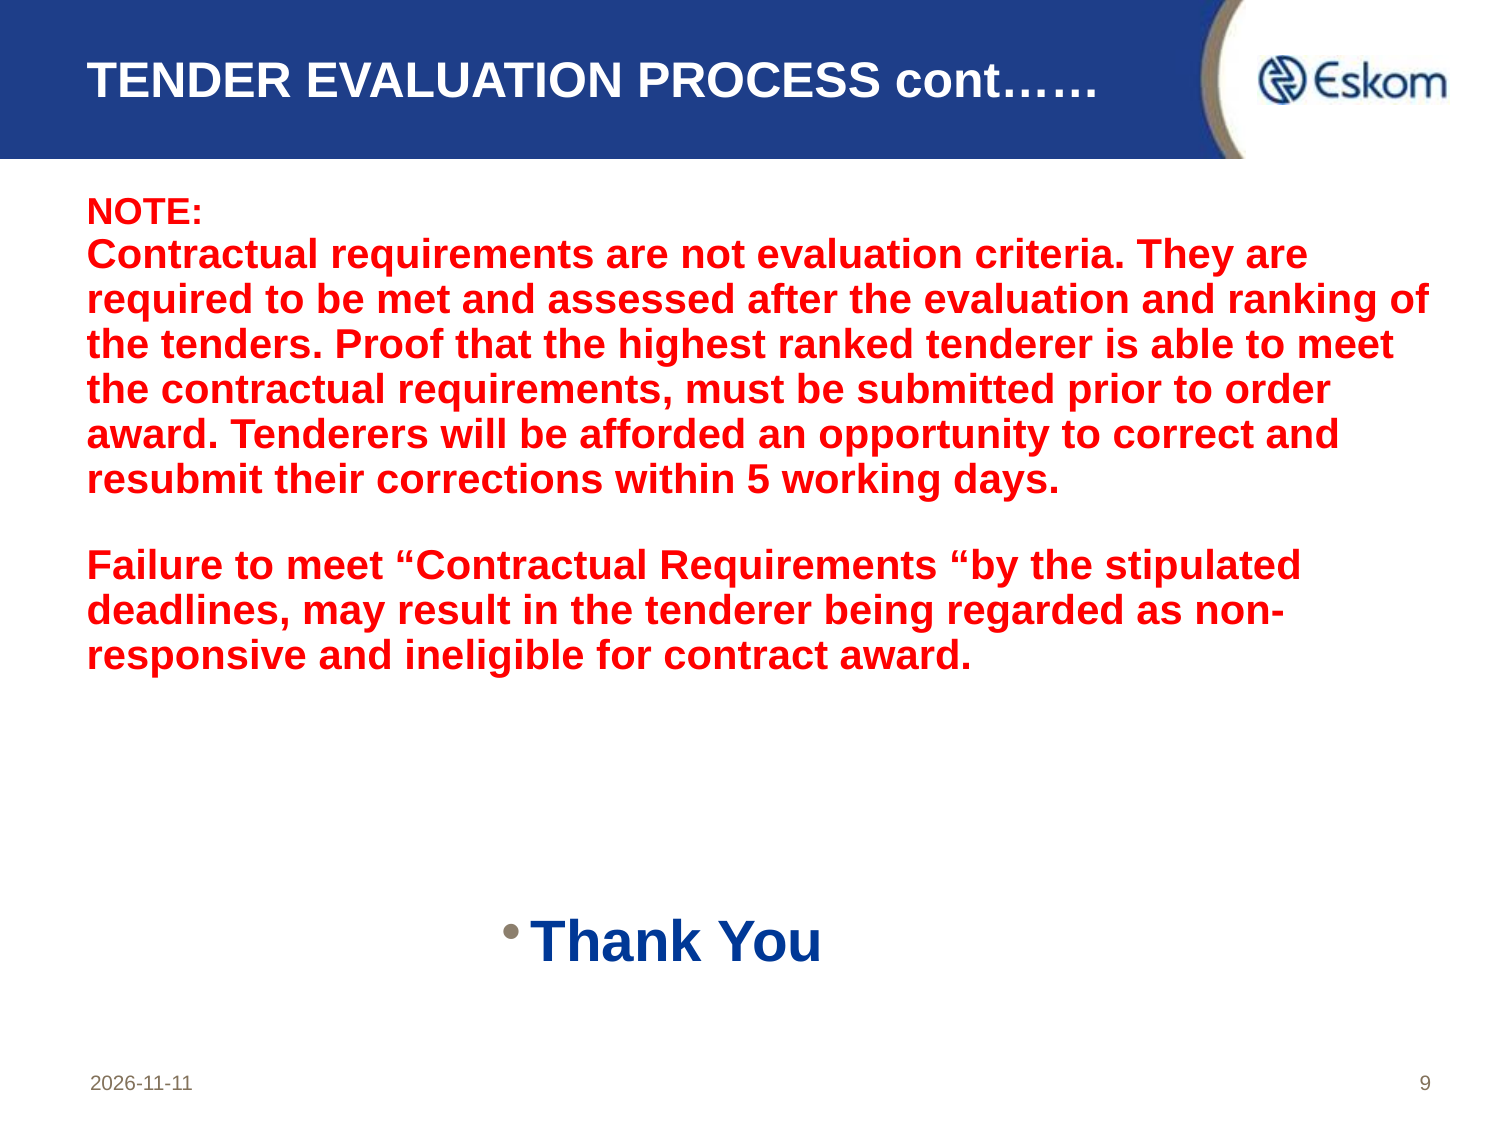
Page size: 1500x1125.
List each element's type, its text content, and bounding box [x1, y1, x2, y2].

picture [0, 0, 1246, 159]
picture [1257, 55, 1450, 105]
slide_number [74, 1058, 361, 1103]
title TENDER EVALUATION PROCESS cont…… [71, 27, 1142, 137]
list NOTE: Contractual requirements are not evaluation criteria. They are required to be met and assessed after the evaluation and ranking of the tenders. Proof that the highest ranked tenderer is able to meet the contractual requirements, must be submitted prior to order award. Tenderers will be afforded an opportunity to correct and resubmit their corrections within 5 working days. Failure to meet “Contractual Requirements “by the stipulated deadlines, may result in the tenderer being regarded as non-responsive and ineligible for contract award. Thank You [71, 184, 1447, 1064]
slide_number 9 [1174, 1058, 1447, 1103]
